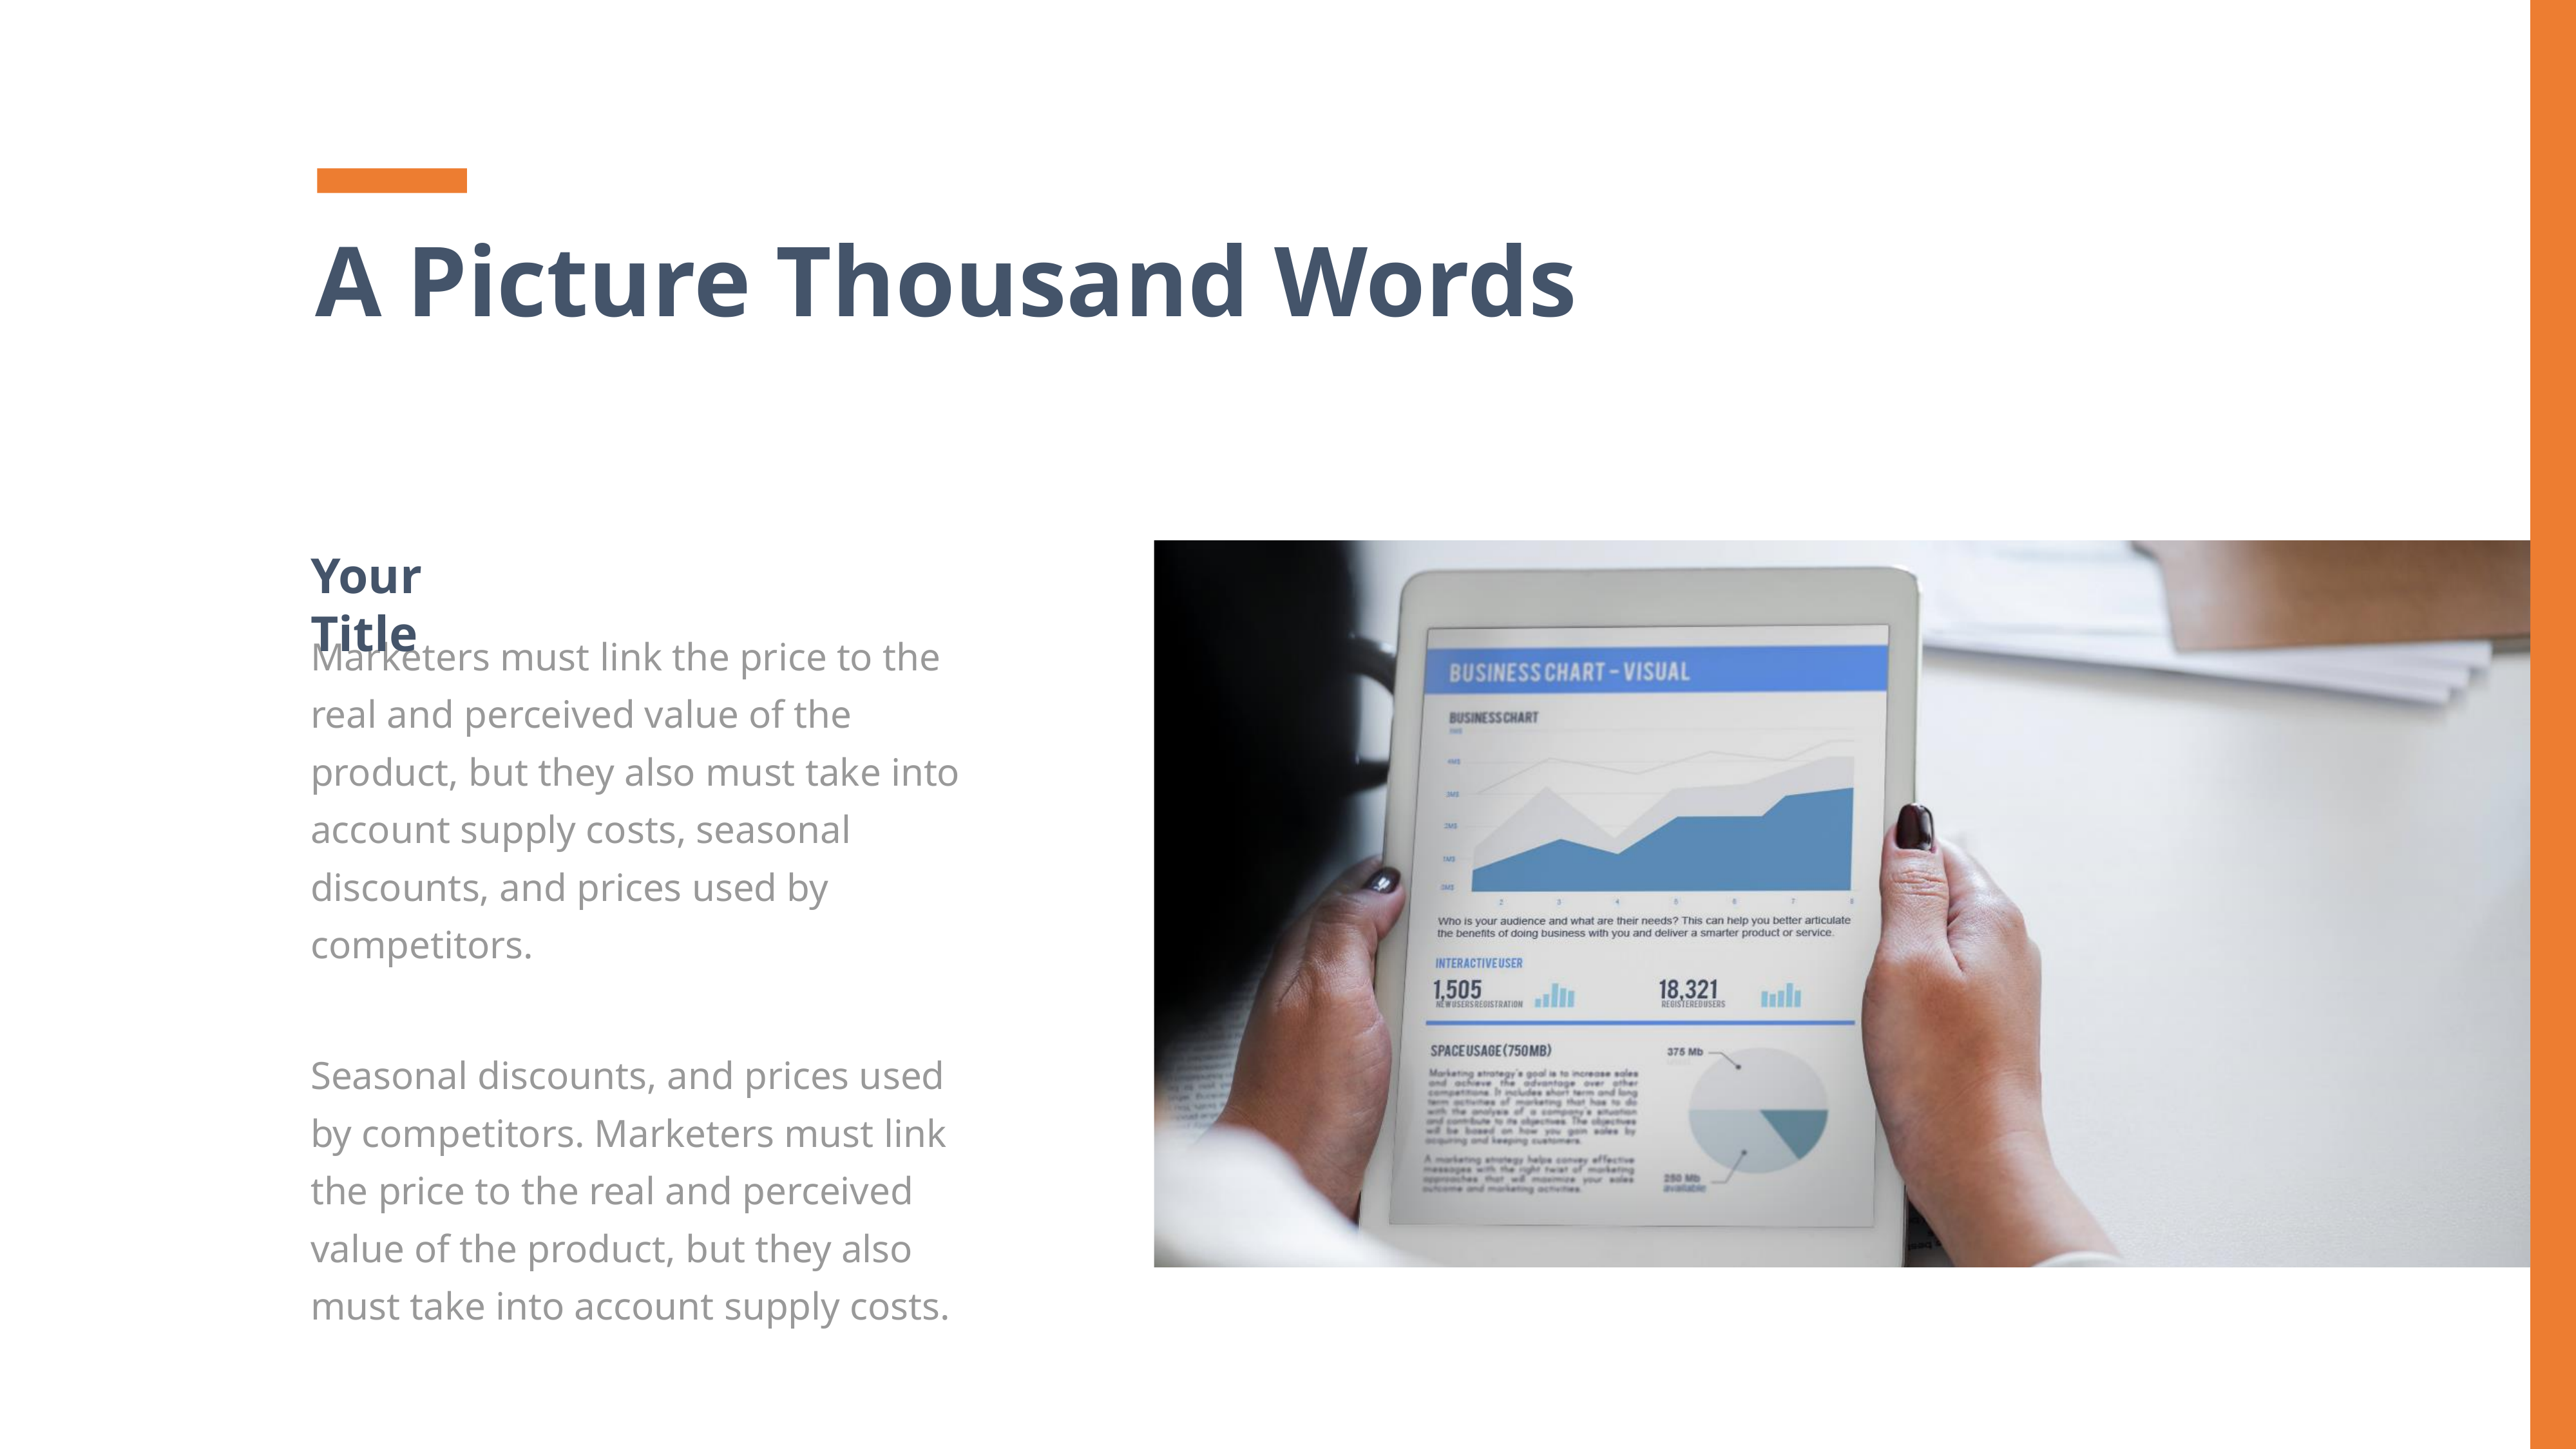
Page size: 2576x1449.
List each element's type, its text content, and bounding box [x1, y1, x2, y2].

picture [1154, 540, 2531, 1267]
text_box A Picture Thousand Words [305, 214, 1634, 341]
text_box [287, 540, 1012, 1286]
text_box [316, 167, 468, 194]
text_box [2530, 0, 2576, 1449]
